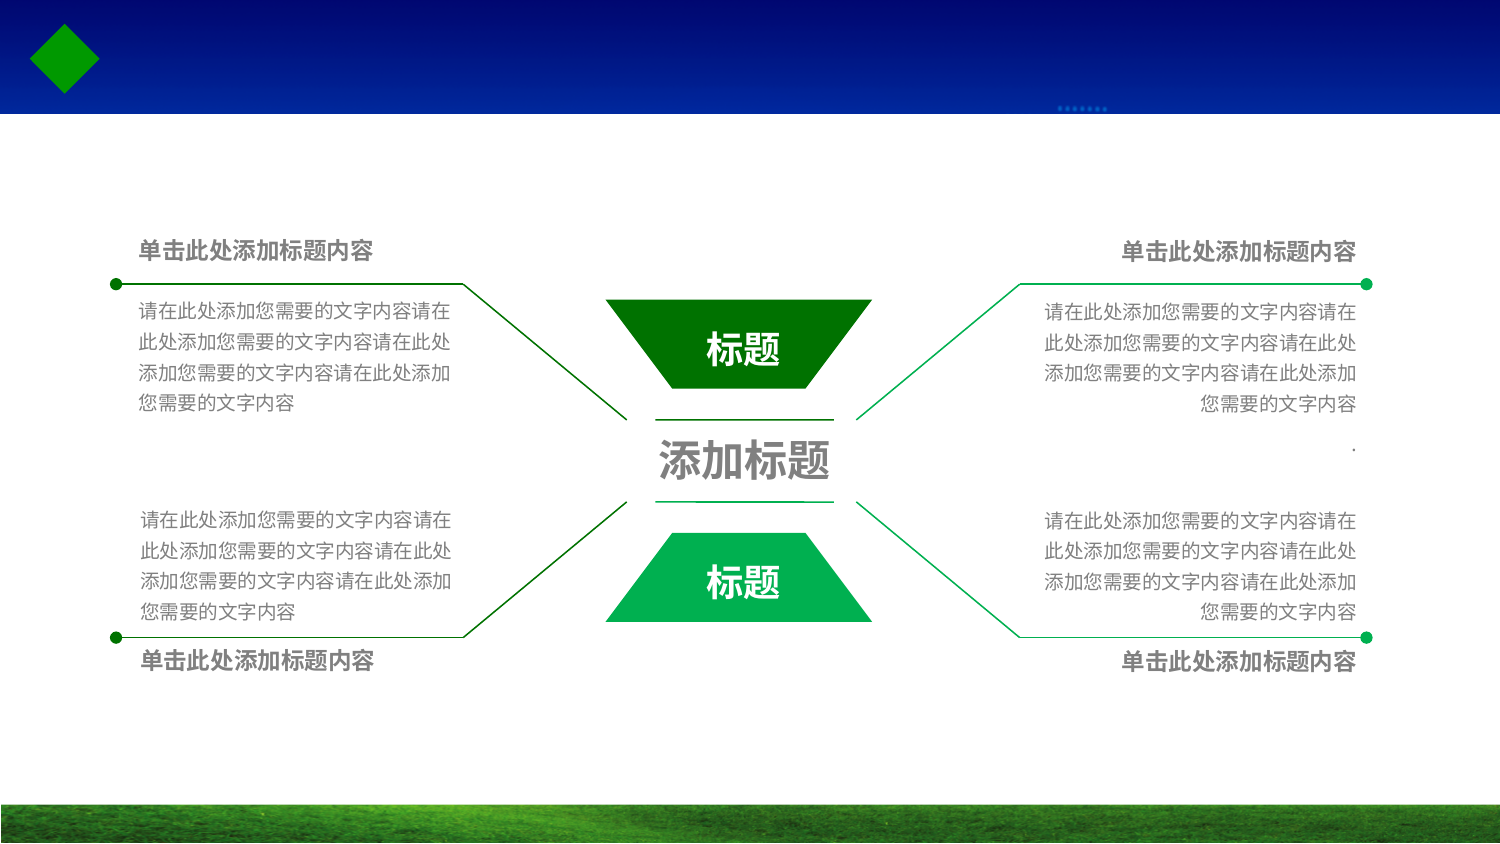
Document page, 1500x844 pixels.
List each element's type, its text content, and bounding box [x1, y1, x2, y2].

picture [0, 805, 1500, 844]
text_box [605, 299, 873, 389]
text_box 单击此处添加标题内容 [971, 231, 1368, 287]
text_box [856, 284, 1367, 638]
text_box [605, 533, 873, 622]
text_box 单击此处添加标题内容 [128, 640, 526, 680]
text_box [116, 284, 627, 638]
text_box 单击此处添加标题内容 [971, 641, 1368, 709]
text_box 单击此处添加标题内容 [127, 230, 525, 270]
text_box 添加标题 [647, 428, 842, 492]
picture [0, 0, 1500, 114]
